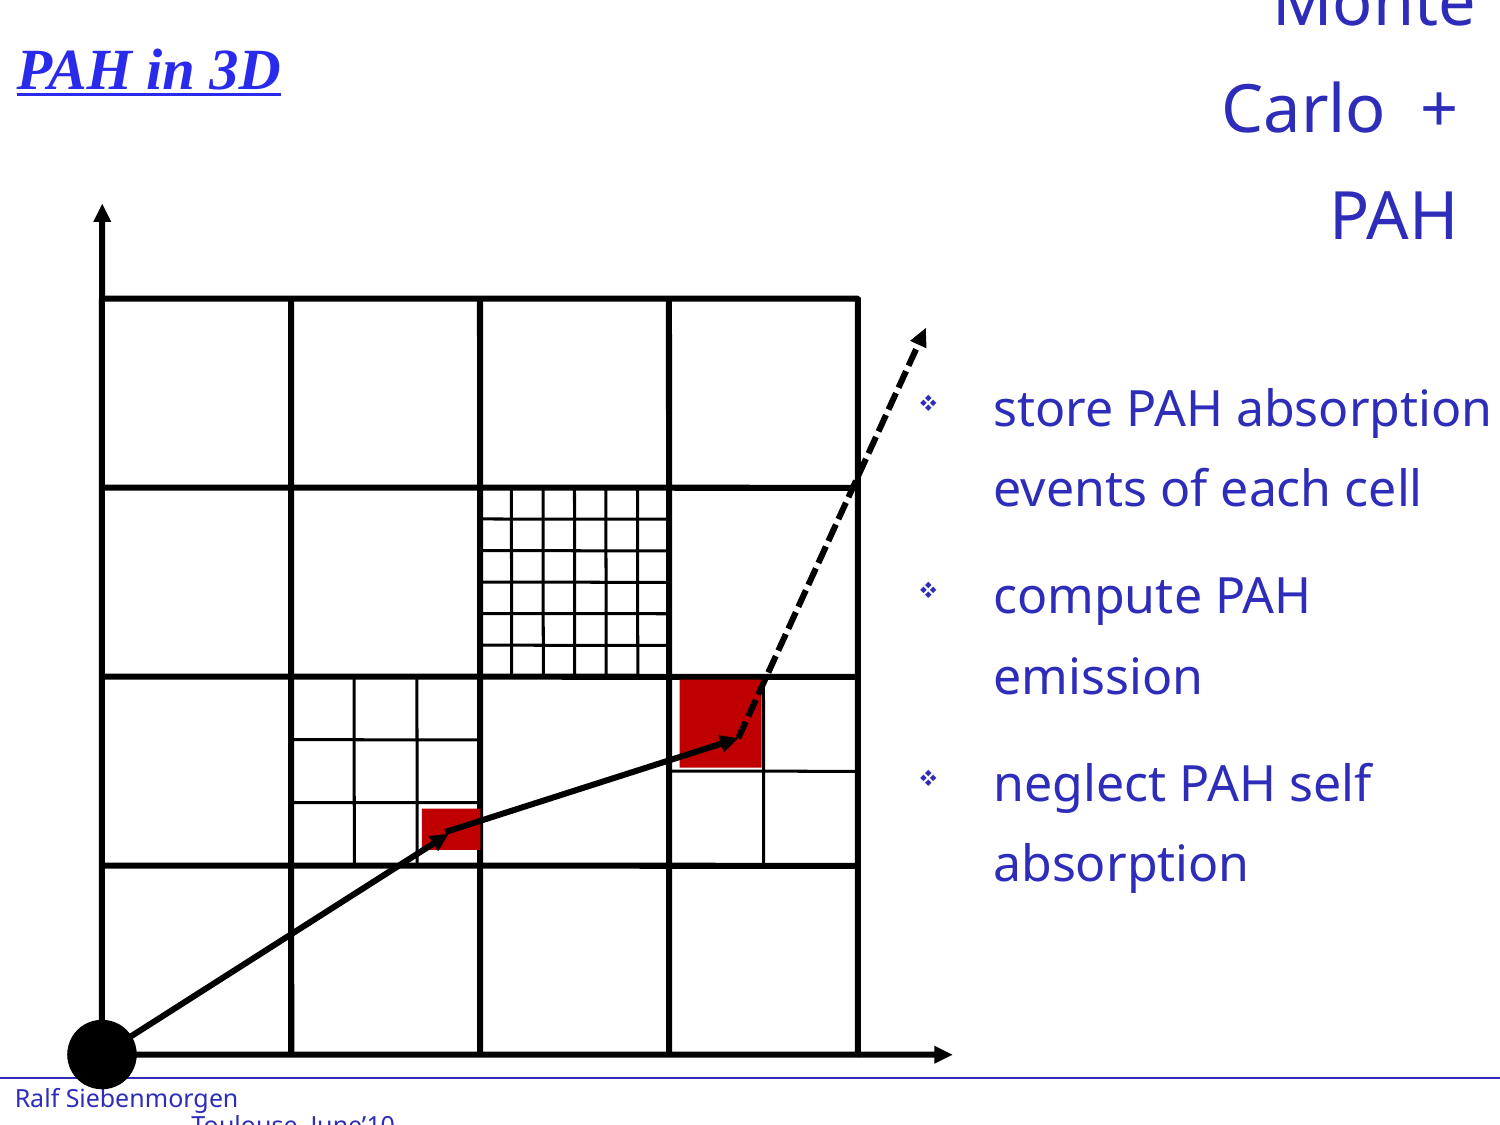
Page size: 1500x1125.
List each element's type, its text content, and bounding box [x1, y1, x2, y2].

text_box [512, 520, 543, 550]
text_box [445, 736, 738, 833]
text_box [670, 677, 763, 759]
text_box [544, 646, 574, 676]
text_box [512, 646, 543, 676]
text_box [355, 677, 480, 739]
text_box [101, 298, 291, 1035]
text_box [670, 488, 858, 676]
text_box [670, 687, 763, 771]
text_box [481, 583, 511, 613]
text_box [679, 679, 762, 768]
text_box [101, 833, 449, 1055]
text_box [96, 203, 109, 299]
text_box [292, 803, 354, 865]
text_box [670, 866, 858, 1055]
text_box store PAH absorption events of each cell compute PAH emission neglect PAH self absorption [902, 351, 1500, 1043]
text_box [544, 488, 574, 519]
text_box [575, 646, 606, 676]
text_box [638, 646, 669, 676]
text_box [418, 850, 480, 865]
text_box [607, 583, 637, 613]
text_box [481, 677, 669, 820]
text_box [132, 936, 291, 1055]
text_box [606, 520, 637, 550]
text_box [292, 488, 480, 676]
text_box [292, 740, 354, 802]
text_box [355, 803, 417, 865]
text_box [481, 646, 511, 676]
text_box [575, 520, 605, 550]
text_box Monte Carlo + PAH [1101, 27, 1477, 153]
text_box [638, 614, 669, 645]
text_box [544, 520, 574, 550]
text_box [481, 488, 511, 550]
text_box [638, 583, 669, 613]
text_box [421, 808, 481, 850]
text_box [575, 614, 606, 645]
text_box [575, 551, 637, 582]
text_box [512, 583, 543, 613]
text_box [512, 614, 543, 645]
text_box [481, 551, 511, 582]
text_box [292, 298, 480, 487]
text_box [292, 866, 480, 1055]
text_box [355, 740, 417, 802]
text_box [607, 646, 637, 676]
text_box [914, 328, 927, 351]
text_box [857, 1048, 953, 1061]
text_box [764, 677, 858, 771]
text_box [544, 583, 574, 613]
text_box [481, 866, 669, 1055]
text_box [575, 583, 606, 613]
text_box [481, 761, 669, 865]
text_box [606, 488, 637, 519]
text_box [544, 614, 574, 645]
text_box [764, 772, 858, 865]
text_box [512, 551, 543, 582]
text_box [638, 520, 669, 550]
text_box [575, 488, 605, 519]
text_box [292, 677, 354, 739]
text_box [418, 803, 480, 852]
text_box [544, 551, 574, 582]
text_box [67, 1020, 137, 1089]
text_box [481, 614, 511, 645]
text_box [638, 551, 669, 582]
text_box [607, 614, 637, 645]
text_box [638, 488, 669, 519]
text_box [670, 772, 763, 865]
text_box [402, 855, 417, 865]
text_box [512, 488, 543, 519]
text_box [481, 298, 858, 487]
text_box [418, 740, 480, 802]
